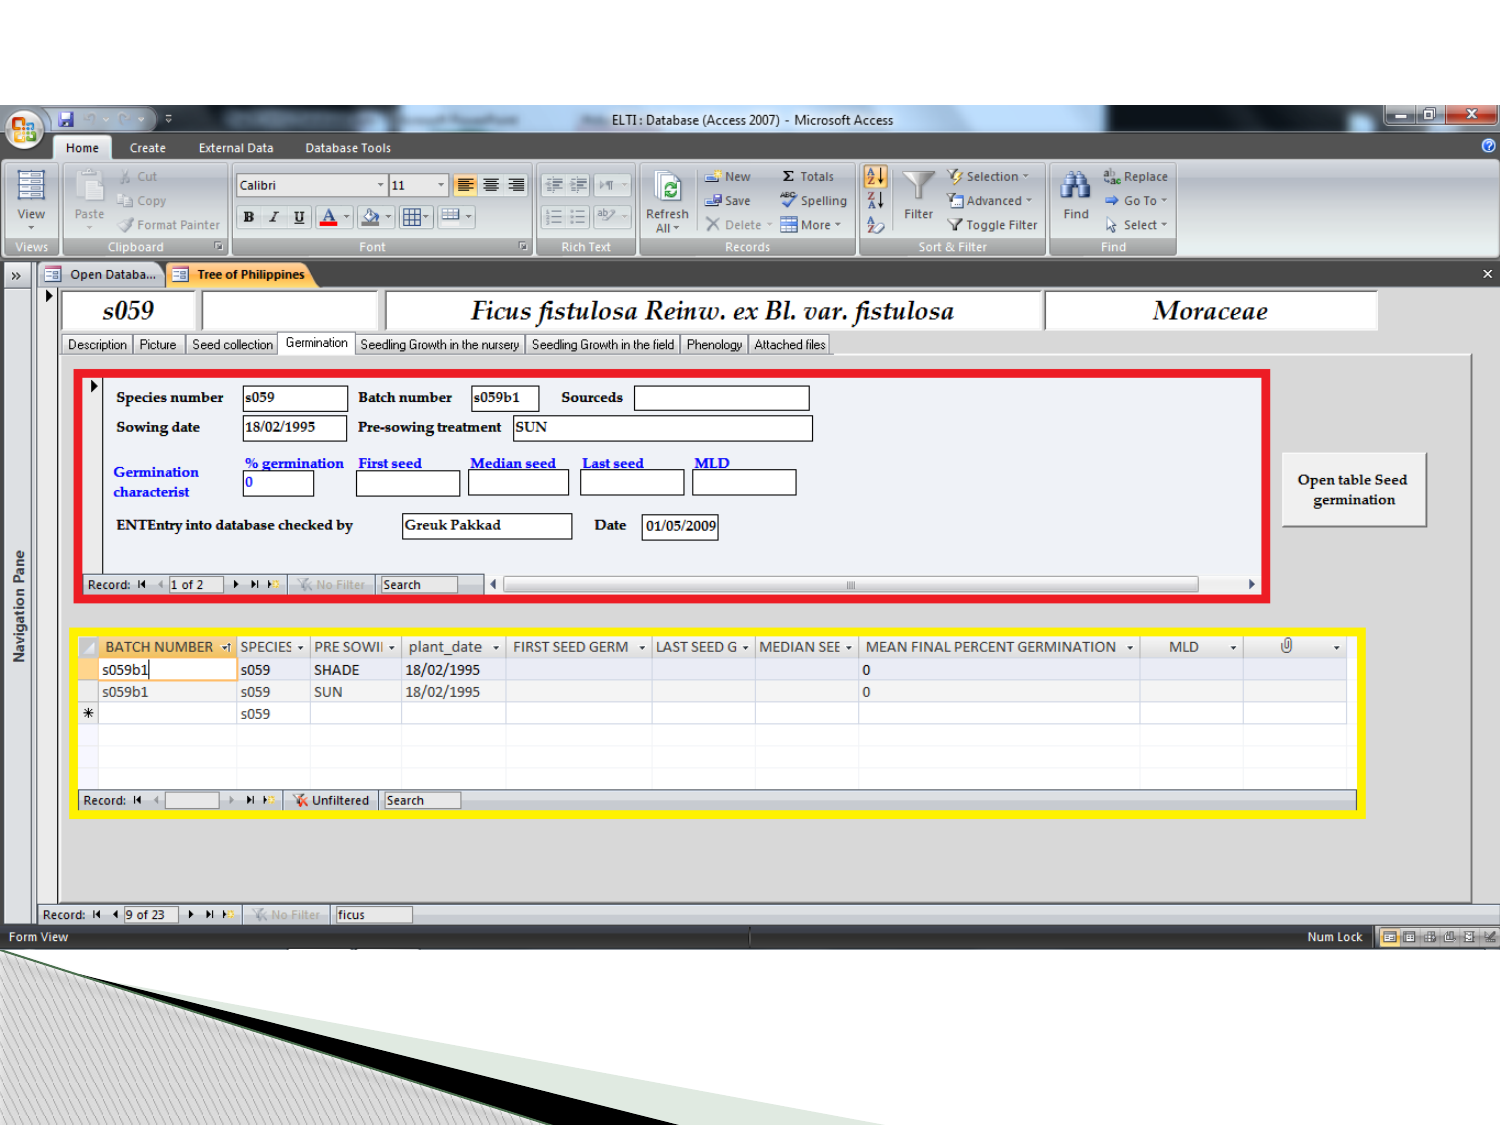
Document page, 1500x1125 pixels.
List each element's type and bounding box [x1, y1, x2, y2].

picture [0, 105, 1500, 950]
